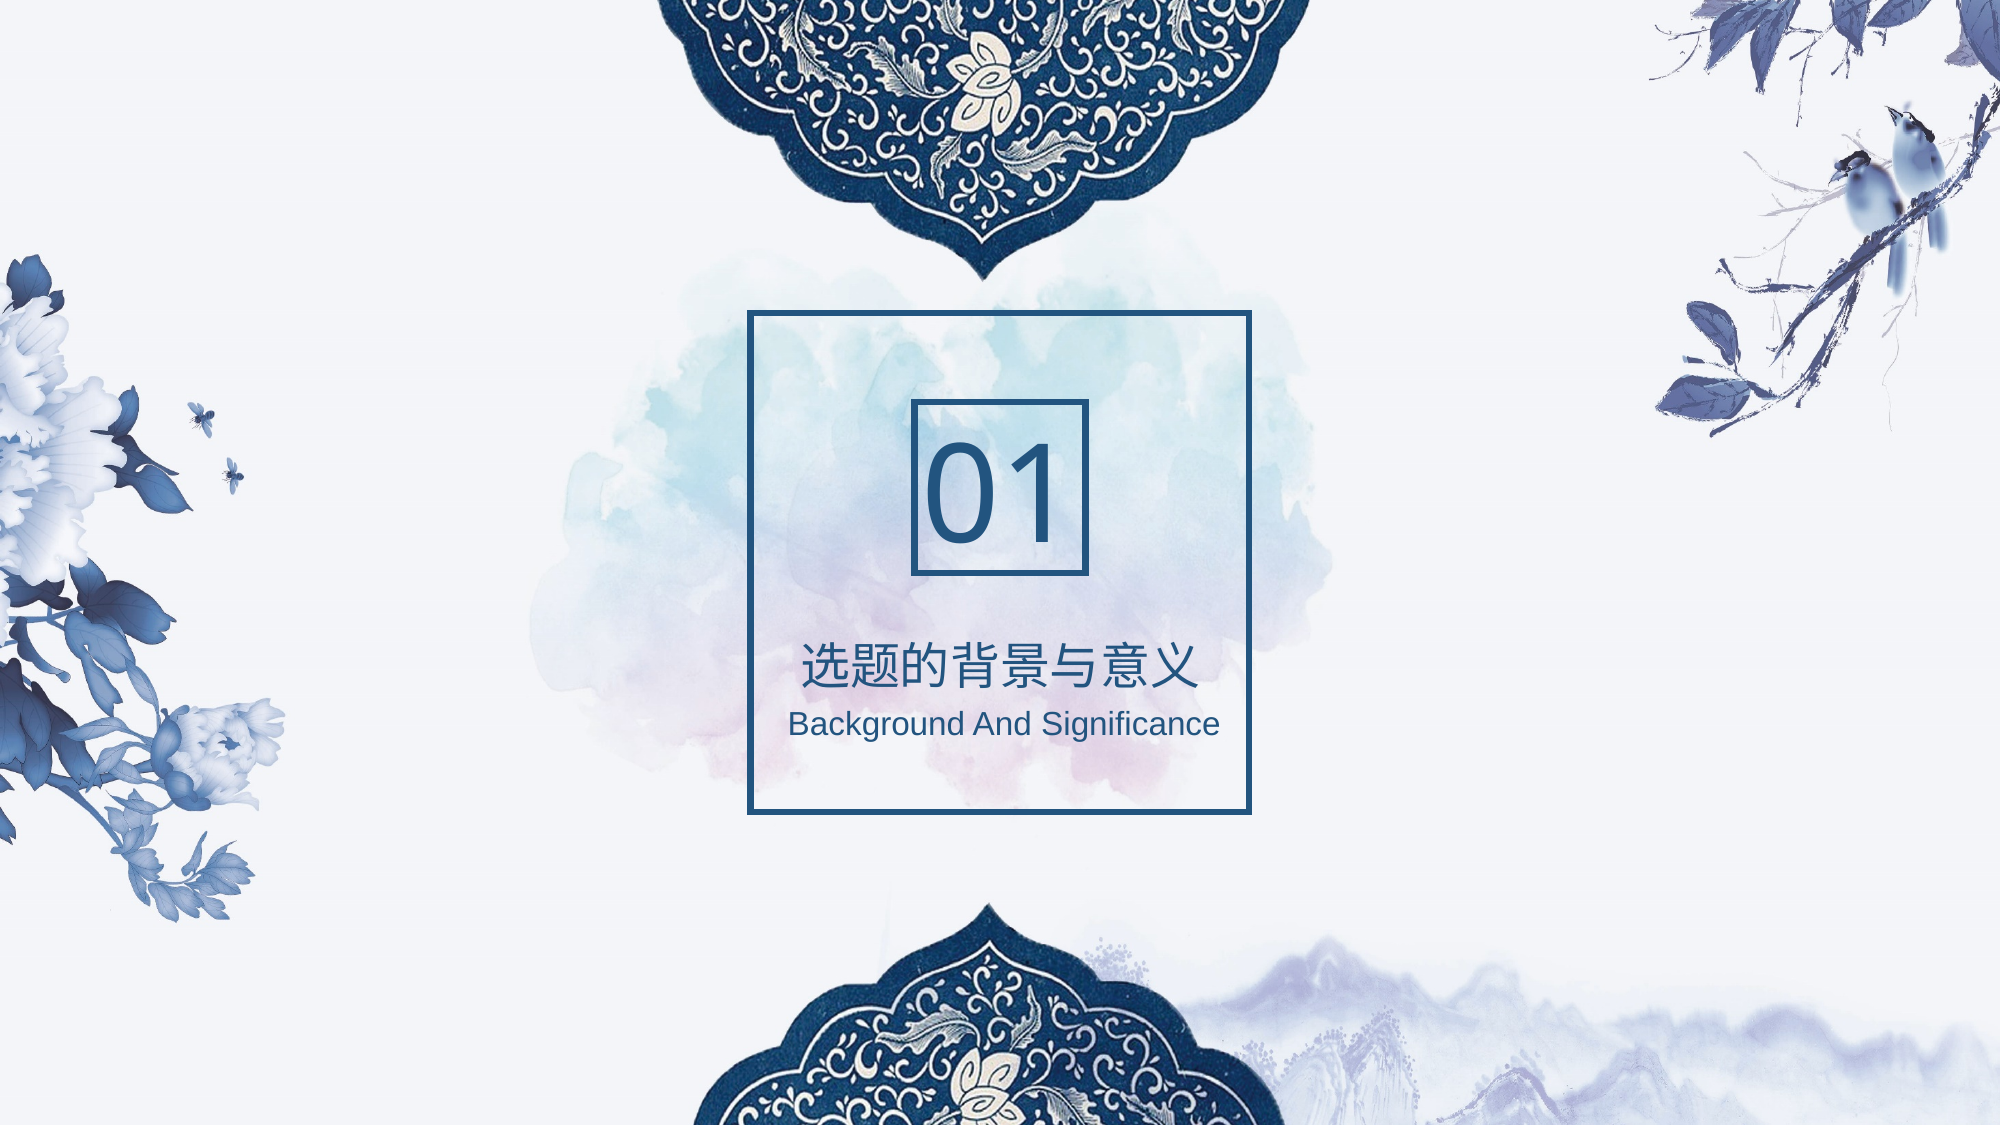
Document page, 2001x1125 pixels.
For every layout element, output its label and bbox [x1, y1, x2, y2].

text_box [674, 313, 1325, 812]
picture [0, 0, 2000, 1125]
